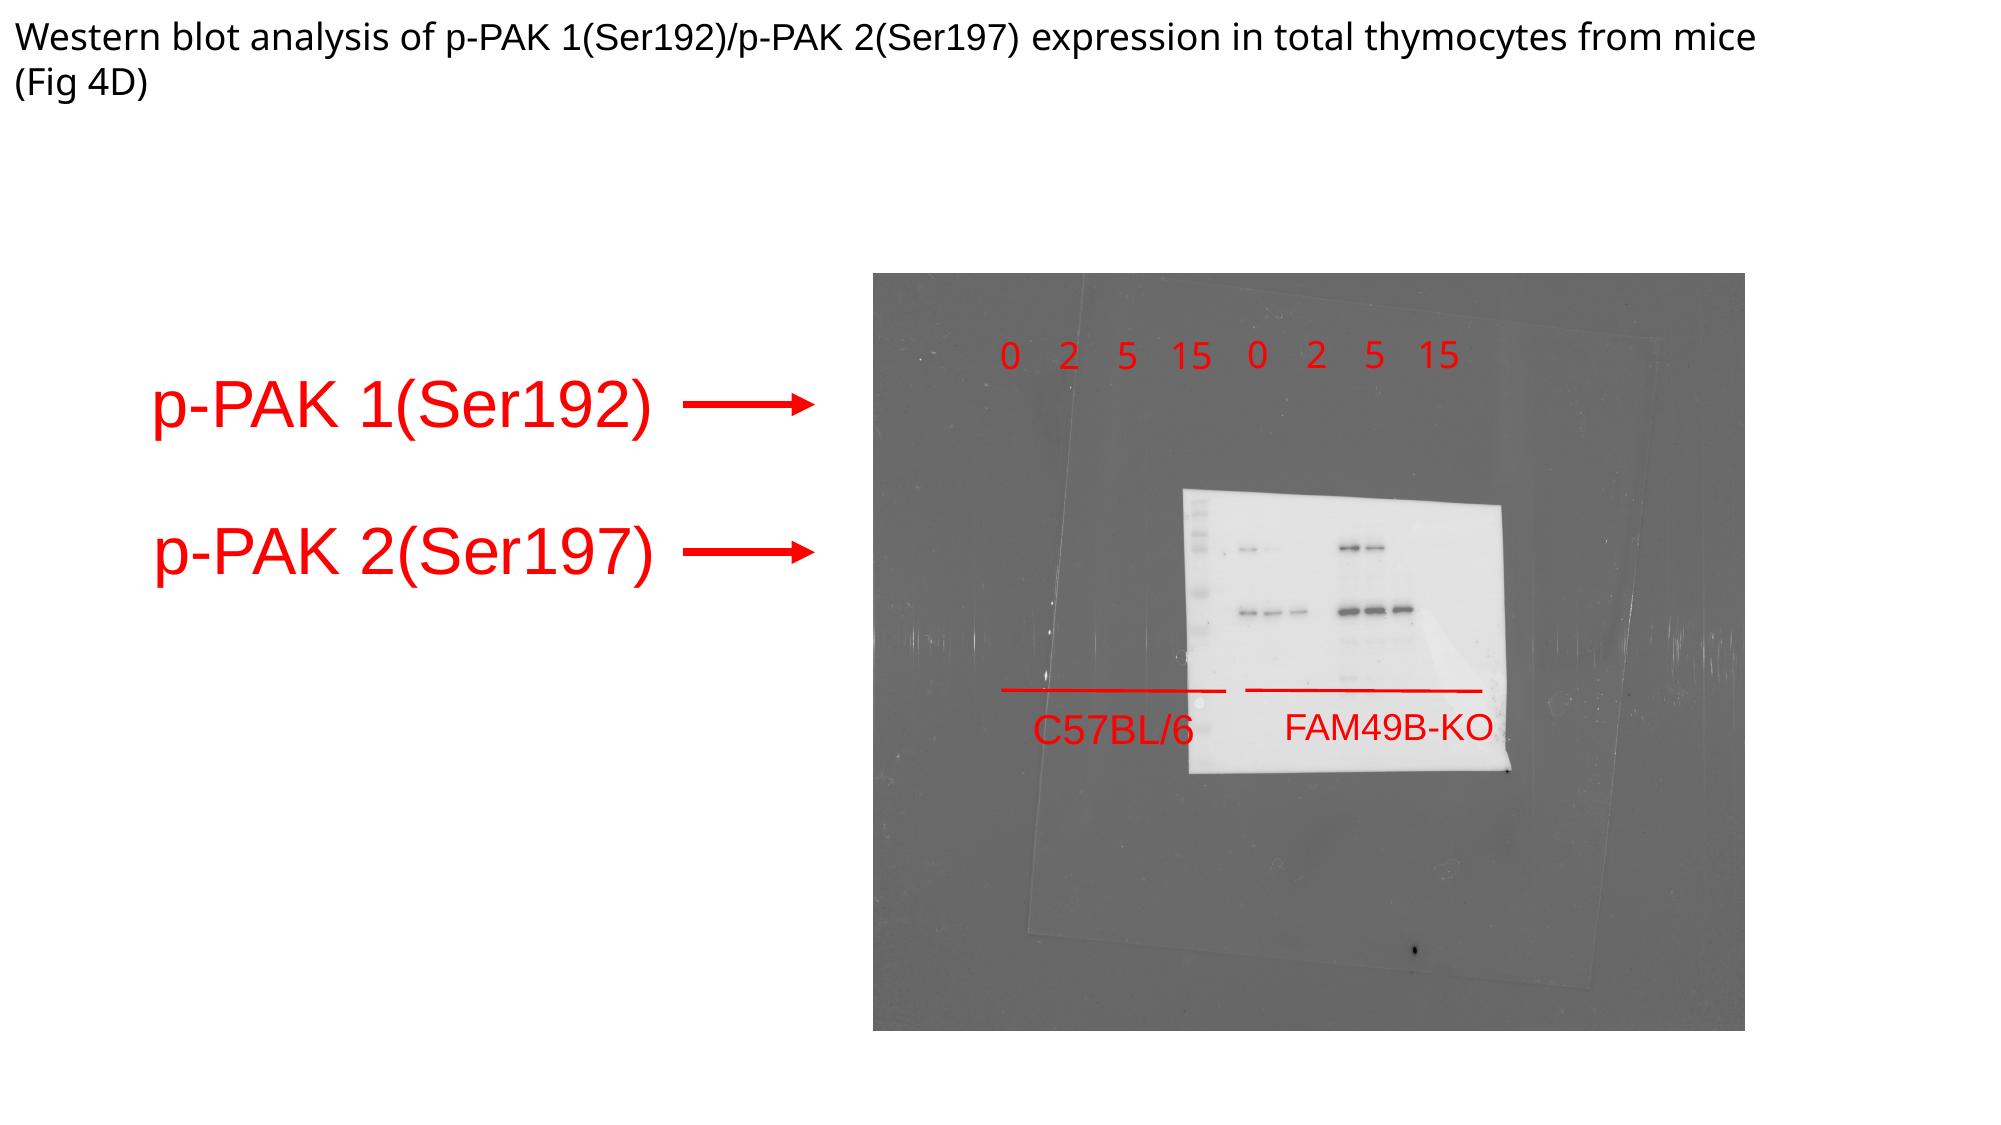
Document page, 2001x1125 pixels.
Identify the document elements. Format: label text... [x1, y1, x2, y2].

text_box Western blot analysis of p-PAK 1(Ser192)/p-PAK 2(Ser197) expression in total thymocytes from mice (Fig 4D) [0, 5, 1813, 110]
picture [873, 272, 1745, 1032]
text_box p-PAK 2(Ser197) [122, 500, 687, 596]
text_box p-PAK 1(Ser192) [121, 353, 685, 449]
